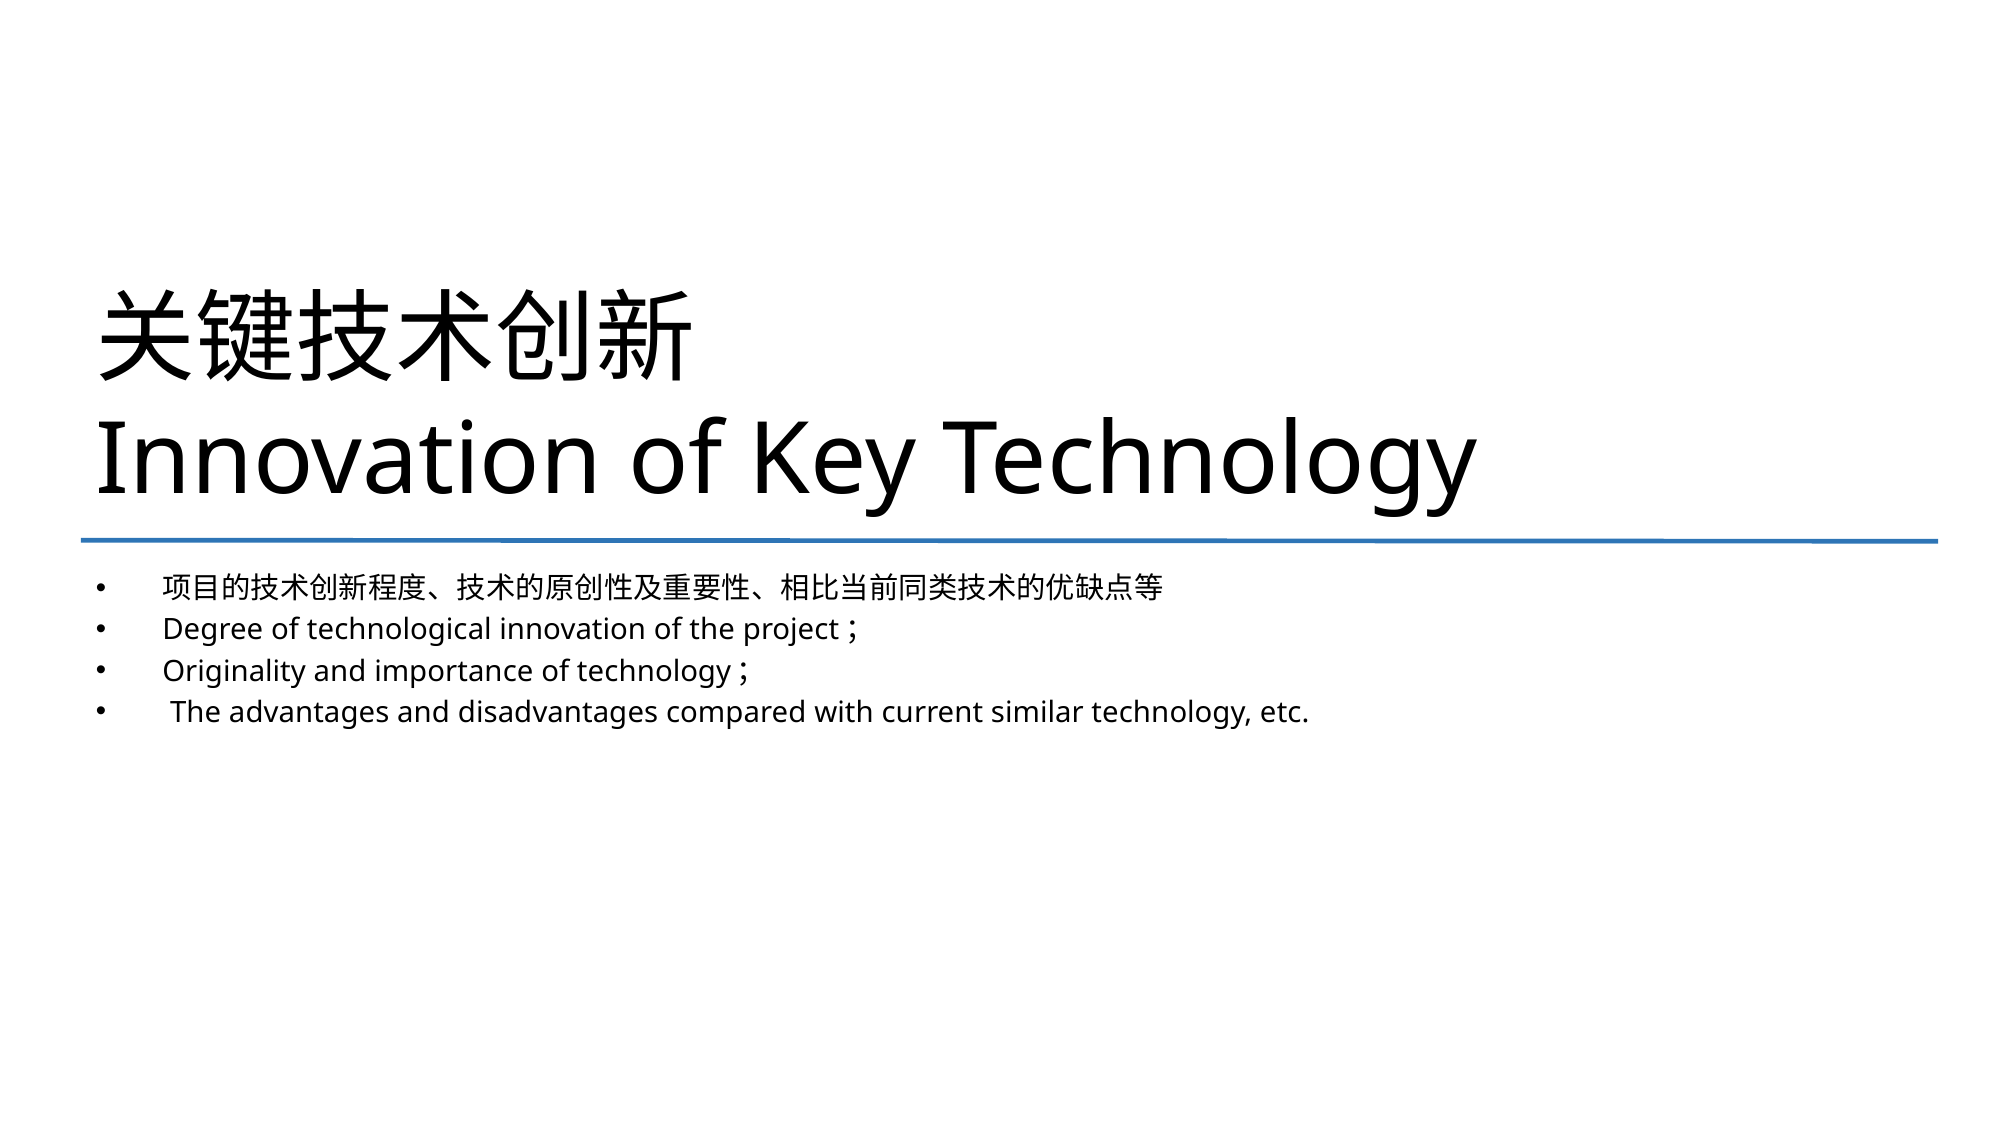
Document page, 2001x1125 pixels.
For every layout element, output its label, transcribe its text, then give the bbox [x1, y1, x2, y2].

text_box 关键技术创新 Innovation of Key Technology [80, 241, 1939, 521]
text_box 项目的技术创新程度、技术的原创性及重要性、相比当前同类技术的优缺点等 Degree of technological innovation of the project； Originality and importance of technology； The advantages and disadvantages compared with current similar technology, etc. [80, 561, 1939, 738]
